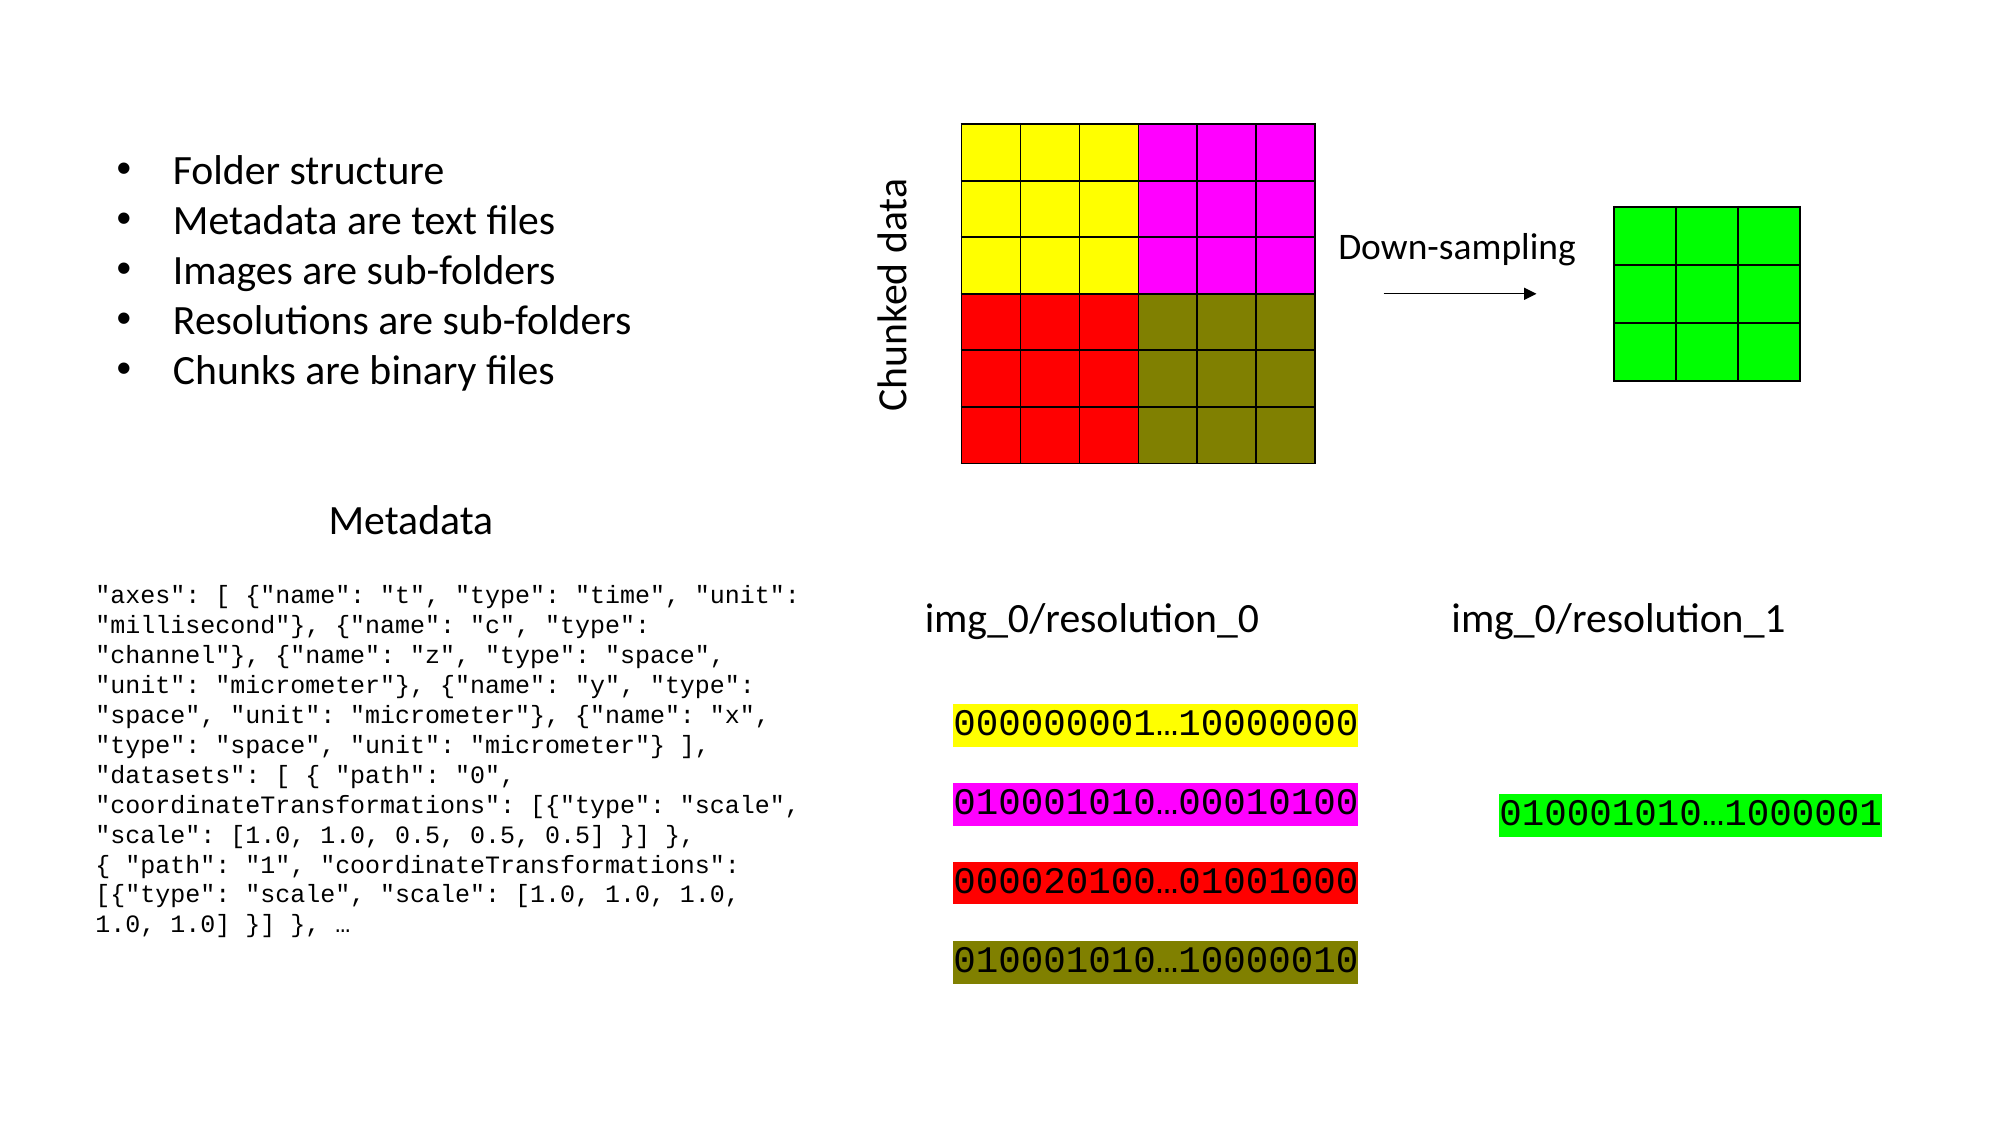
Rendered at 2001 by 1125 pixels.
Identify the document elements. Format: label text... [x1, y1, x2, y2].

table_cell [962, 408, 1020, 463]
table_cell [1739, 324, 1799, 380]
table_cell [1739, 266, 1799, 322]
text_box 010001010…00010100 [938, 769, 1385, 830]
table_cell [1677, 266, 1737, 322]
table_header [1257, 125, 1314, 180]
table_cell [962, 351, 1020, 406]
text_box "axes": [ {"name": "t", "type": "time", "unit": "millisecond"}, {"name": "c", "type": "channel"}, {"name": "z", "type": "space", "unit": "micrometer"}, {"name": "y", "type": "space", "unit": "micrometer"}, {"name": "x", "type": "space", "unit": "micrometer"} ], "datasets": [ { "path": "0", "coordinateTransformations": [{"type": "scale", "scale": [1.0, 1.0, 0.5, 0.5, 0.5] }] }, { "path": "1", "coordinateTransformations": [{"type": "scale", "scale": [1.0, 1.0, 1.0, 1.0, 1.0] }] }, … [80, 571, 824, 946]
text_box 010001010…10000010 [938, 927, 1385, 988]
table_cell [962, 238, 1020, 293]
table_cell [1080, 408, 1138, 463]
table_cell [962, 182, 1020, 236]
table_cell [1139, 295, 1196, 349]
table_cell [1257, 238, 1314, 293]
table_cell [1139, 351, 1196, 406]
table_header [1615, 208, 1675, 264]
text_box 010001010…1000001 [1484, 780, 1920, 841]
text_box 000000001…10000000 [938, 690, 1385, 751]
table_header [1198, 125, 1255, 180]
text_box Folder structure Metadata are text files Images are sub-folders Resolutions are sub-folders Chunks are binary files [101, 135, 647, 401]
table_cell [1080, 295, 1138, 349]
table_cell [962, 295, 1020, 349]
table_cell [1139, 238, 1196, 293]
table_cell [1198, 238, 1255, 293]
table_cell [1198, 351, 1255, 406]
table_cell [1257, 295, 1314, 349]
table_cell [1139, 182, 1196, 236]
table_cell [1257, 408, 1314, 463]
table_cell [1021, 182, 1079, 236]
table_header [962, 125, 1020, 180]
table_cell [1080, 351, 1138, 406]
table_cell [1615, 266, 1675, 322]
text_box Metadata [313, 485, 509, 550]
text_box Down-sampling [1315, 214, 1599, 275]
table_cell [1080, 238, 1138, 293]
table_cell [1021, 351, 1079, 406]
table_cell [1615, 324, 1675, 380]
text_box 000020100…01001000 [938, 848, 1403, 909]
table_cell [1021, 238, 1079, 293]
table_cell [1198, 408, 1255, 463]
table_cell [1021, 408, 1079, 463]
table_cell [1257, 182, 1314, 236]
table_cell [1139, 408, 1196, 463]
table_cell [1198, 295, 1255, 349]
text_box Chunked data [857, 75, 923, 505]
table_header [1021, 125, 1079, 180]
table_header [1139, 125, 1196, 180]
table_header [1739, 208, 1799, 264]
table_cell [1198, 182, 1255, 236]
text_box img_0/resolution_0 [910, 583, 1275, 649]
table_header [1080, 125, 1138, 180]
table_cell [1677, 324, 1737, 380]
text_box img_0/resolution_1 [1436, 583, 1801, 649]
table_header [1677, 208, 1737, 264]
table_cell [1021, 295, 1079, 349]
table_cell [1080, 182, 1138, 236]
table_cell [1257, 351, 1314, 406]
